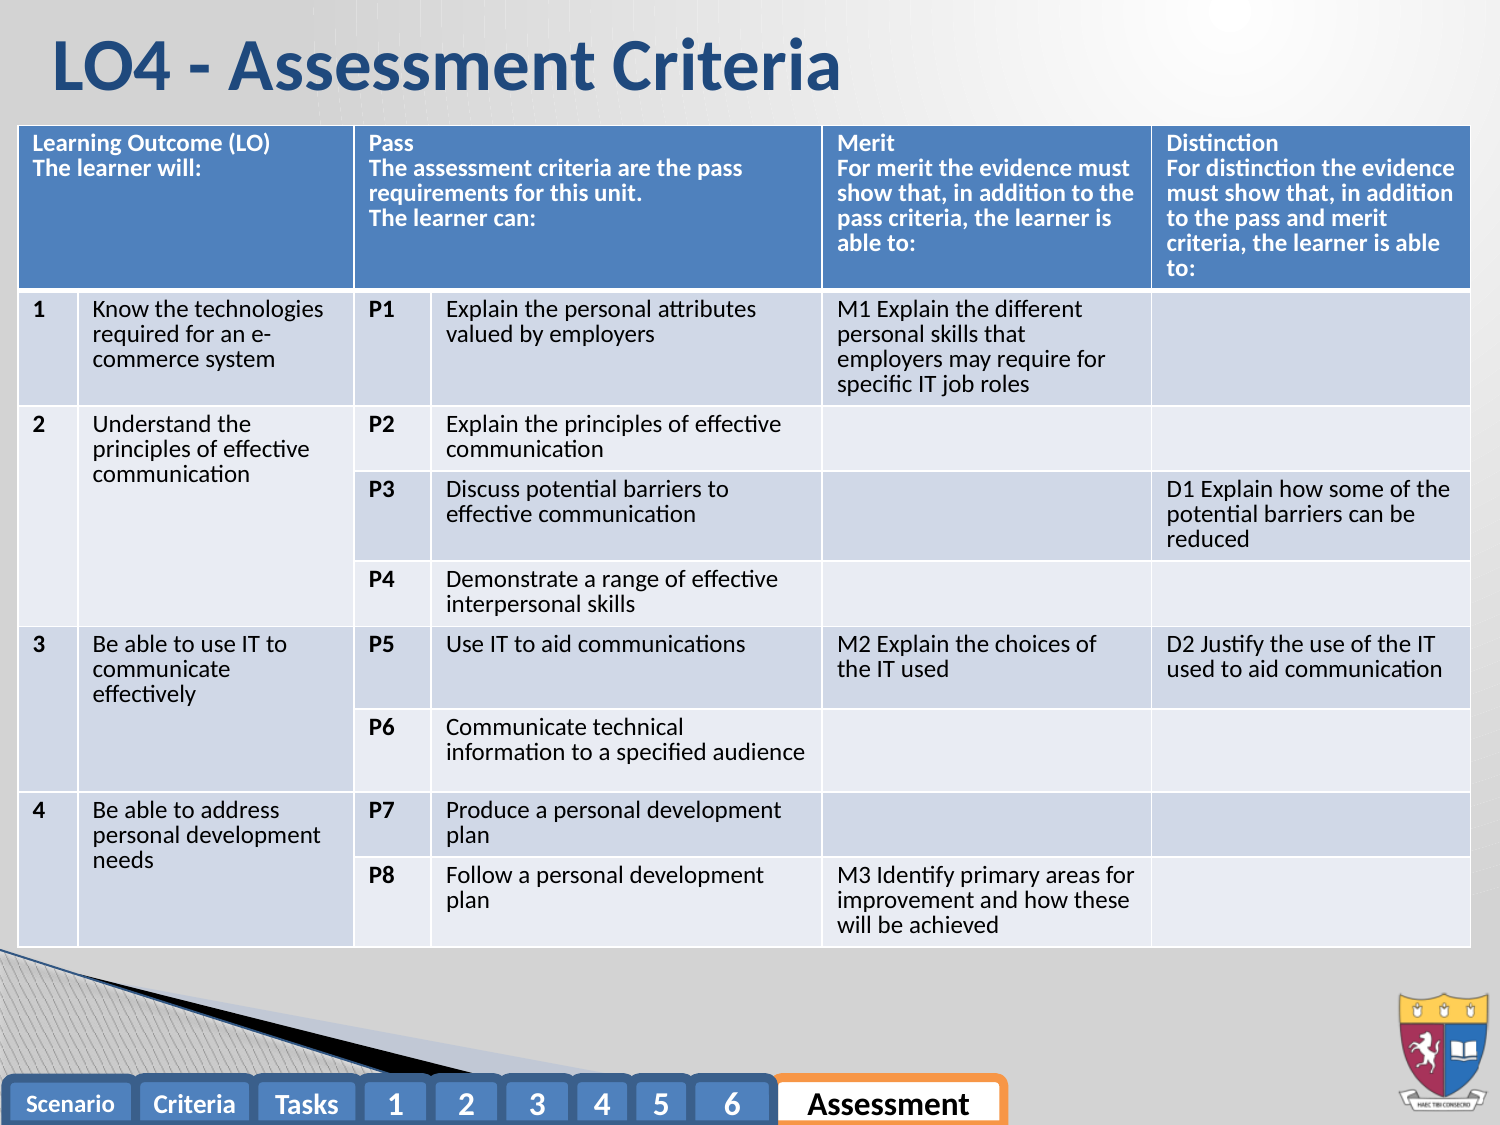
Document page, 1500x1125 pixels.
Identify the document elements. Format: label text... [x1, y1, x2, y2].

table_cell P6 [355, 710, 430, 791]
table_cell [1152, 562, 1470, 626]
table_cell 2 [19, 407, 77, 626]
table_cell P5 [355, 627, 430, 708]
table_cell P8 [355, 858, 430, 946]
table_cell P4 [355, 562, 430, 626]
table_cell [1152, 293, 1470, 405]
table_header Pass The assessment criteria are the pass requirements for this unit. The learner can: [355, 126, 821, 288]
table_cell 4 [19, 793, 77, 946]
table_cell [823, 407, 1151, 470]
table_cell M3 Identify primary areas for improvement and how these will be achieved [823, 858, 1151, 946]
table_cell [1152, 710, 1470, 791]
table_cell [823, 562, 1151, 626]
table_header Learning Outcome (LO) The learner will: [19, 126, 353, 288]
table_cell D1 Explain how some of the potential barriers can be reduced [1152, 472, 1470, 560]
table_cell Explain the principles of effective communication [432, 407, 821, 470]
table_cell Discuss potential barriers to effective communication [432, 472, 821, 560]
table_cell [823, 793, 1151, 856]
table_cell Be able to address personal development needs [79, 793, 353, 946]
table_cell D2 Justify the use of the IT used to aid communication [1152, 627, 1470, 708]
table_cell Produce a personal development plan [432, 793, 821, 856]
table_cell Explain the personal attributes valued by employers [432, 293, 821, 405]
table_cell Use IT to aid communications [432, 627, 821, 708]
table_cell Be able to use IT to communicate effectively [79, 627, 353, 791]
title LO4 - Assessment Criteria [37, 19, 1471, 102]
table_cell 3 [19, 627, 77, 791]
table_cell P1 [355, 293, 430, 405]
table_cell Communicate technical information to a specified audience [432, 710, 821, 791]
table_cell P3 [355, 472, 430, 560]
table_cell [1152, 793, 1470, 856]
table_cell M2 Explain the choices of the IT used [823, 627, 1151, 708]
picture [1387, 988, 1500, 1116]
table_cell Know the technologies required for an e-commerce system [79, 293, 353, 405]
table_cell 1 [19, 293, 77, 405]
table_cell Demonstrate a range of effective interpersonal skills [432, 562, 821, 626]
table_header Merit For merit the evidence must show that, in addition to the pass criteria, the learner is able to: [823, 126, 1151, 288]
table_header Distinction For distinction the evidence must show that, in addition to the pass and merit criteria, the learner is able to: [1152, 126, 1470, 288]
table_cell [1152, 407, 1470, 470]
table_cell P7 [355, 793, 430, 856]
table_cell [823, 710, 1151, 791]
table_cell [1152, 858, 1470, 946]
table_cell M1 Explain the different personal skills that employers may require for specific IT job roles [823, 293, 1151, 405]
table_cell Follow a personal development plan [432, 858, 821, 946]
table_cell [823, 472, 1151, 560]
table_cell P2 [355, 407, 430, 470]
table_cell Understand the principles of effective communication [79, 407, 353, 626]
